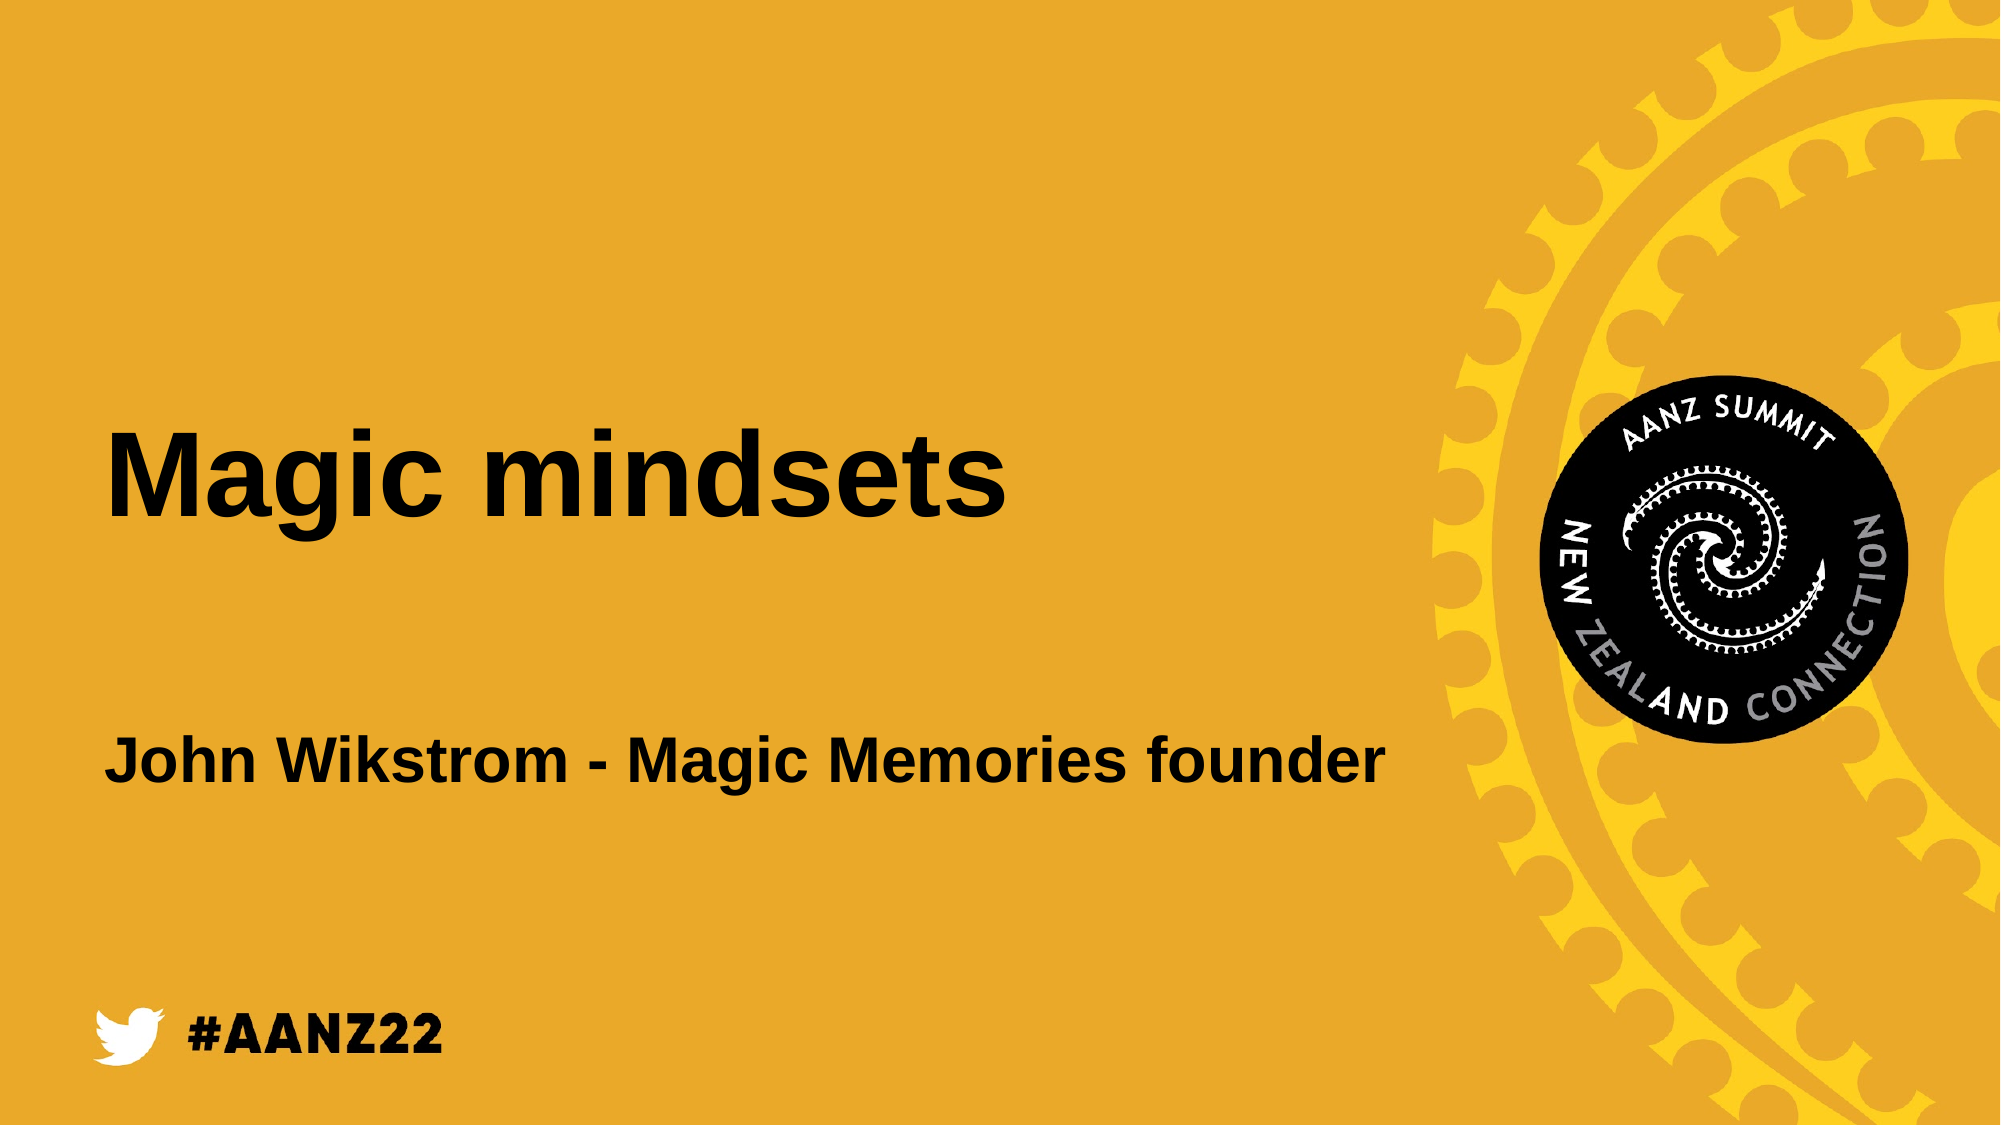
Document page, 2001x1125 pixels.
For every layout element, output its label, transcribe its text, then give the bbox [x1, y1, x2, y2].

list John Wikstrom - Magic Memories founder [89, 719, 1811, 878]
list Magic mindsets [89, 404, 1456, 563]
picture [0, 0, 2001, 1125]
